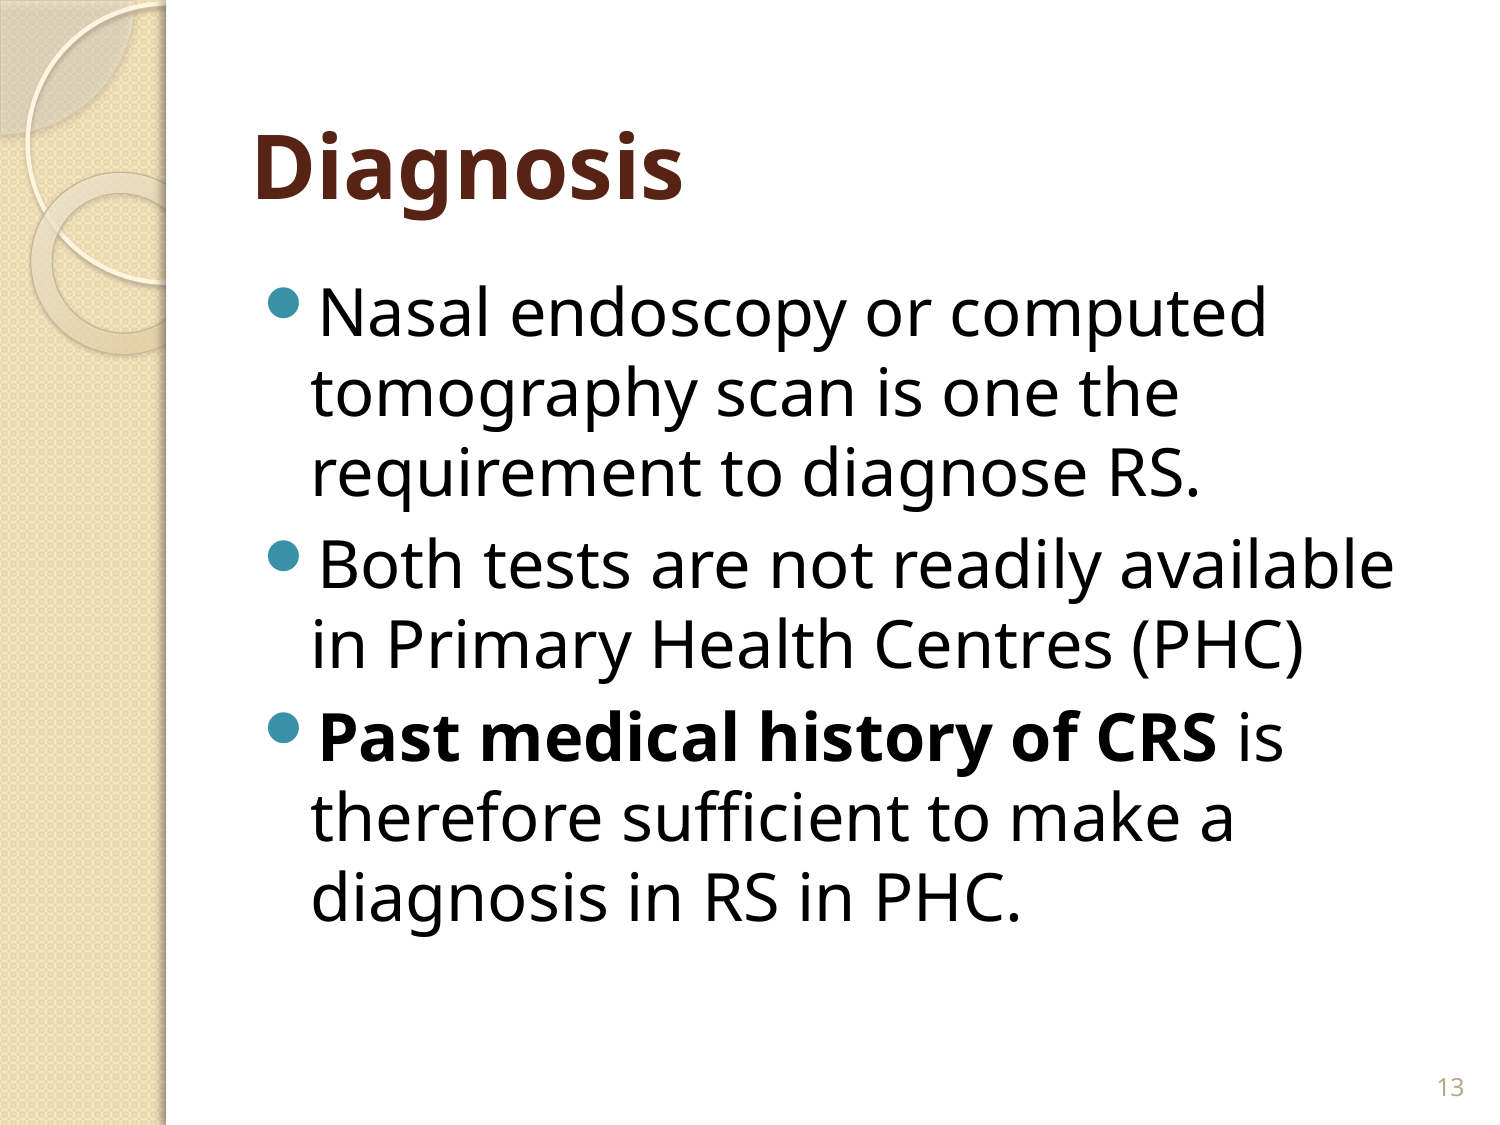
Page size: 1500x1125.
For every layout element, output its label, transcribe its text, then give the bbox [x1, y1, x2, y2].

slide_number 13 [1413, 1034, 1488, 1113]
title Diagnosis [235, 70, 1466, 258]
list Nasal endoscopy or computed tomography scan is one the requirement to diagnose RS. Both tests are not readily available in Primary Health Centres (PHC) Past medical history of CRS is therefore sufficient to make a diagnosis in RS in PHC. [235, 262, 1466, 1050]
